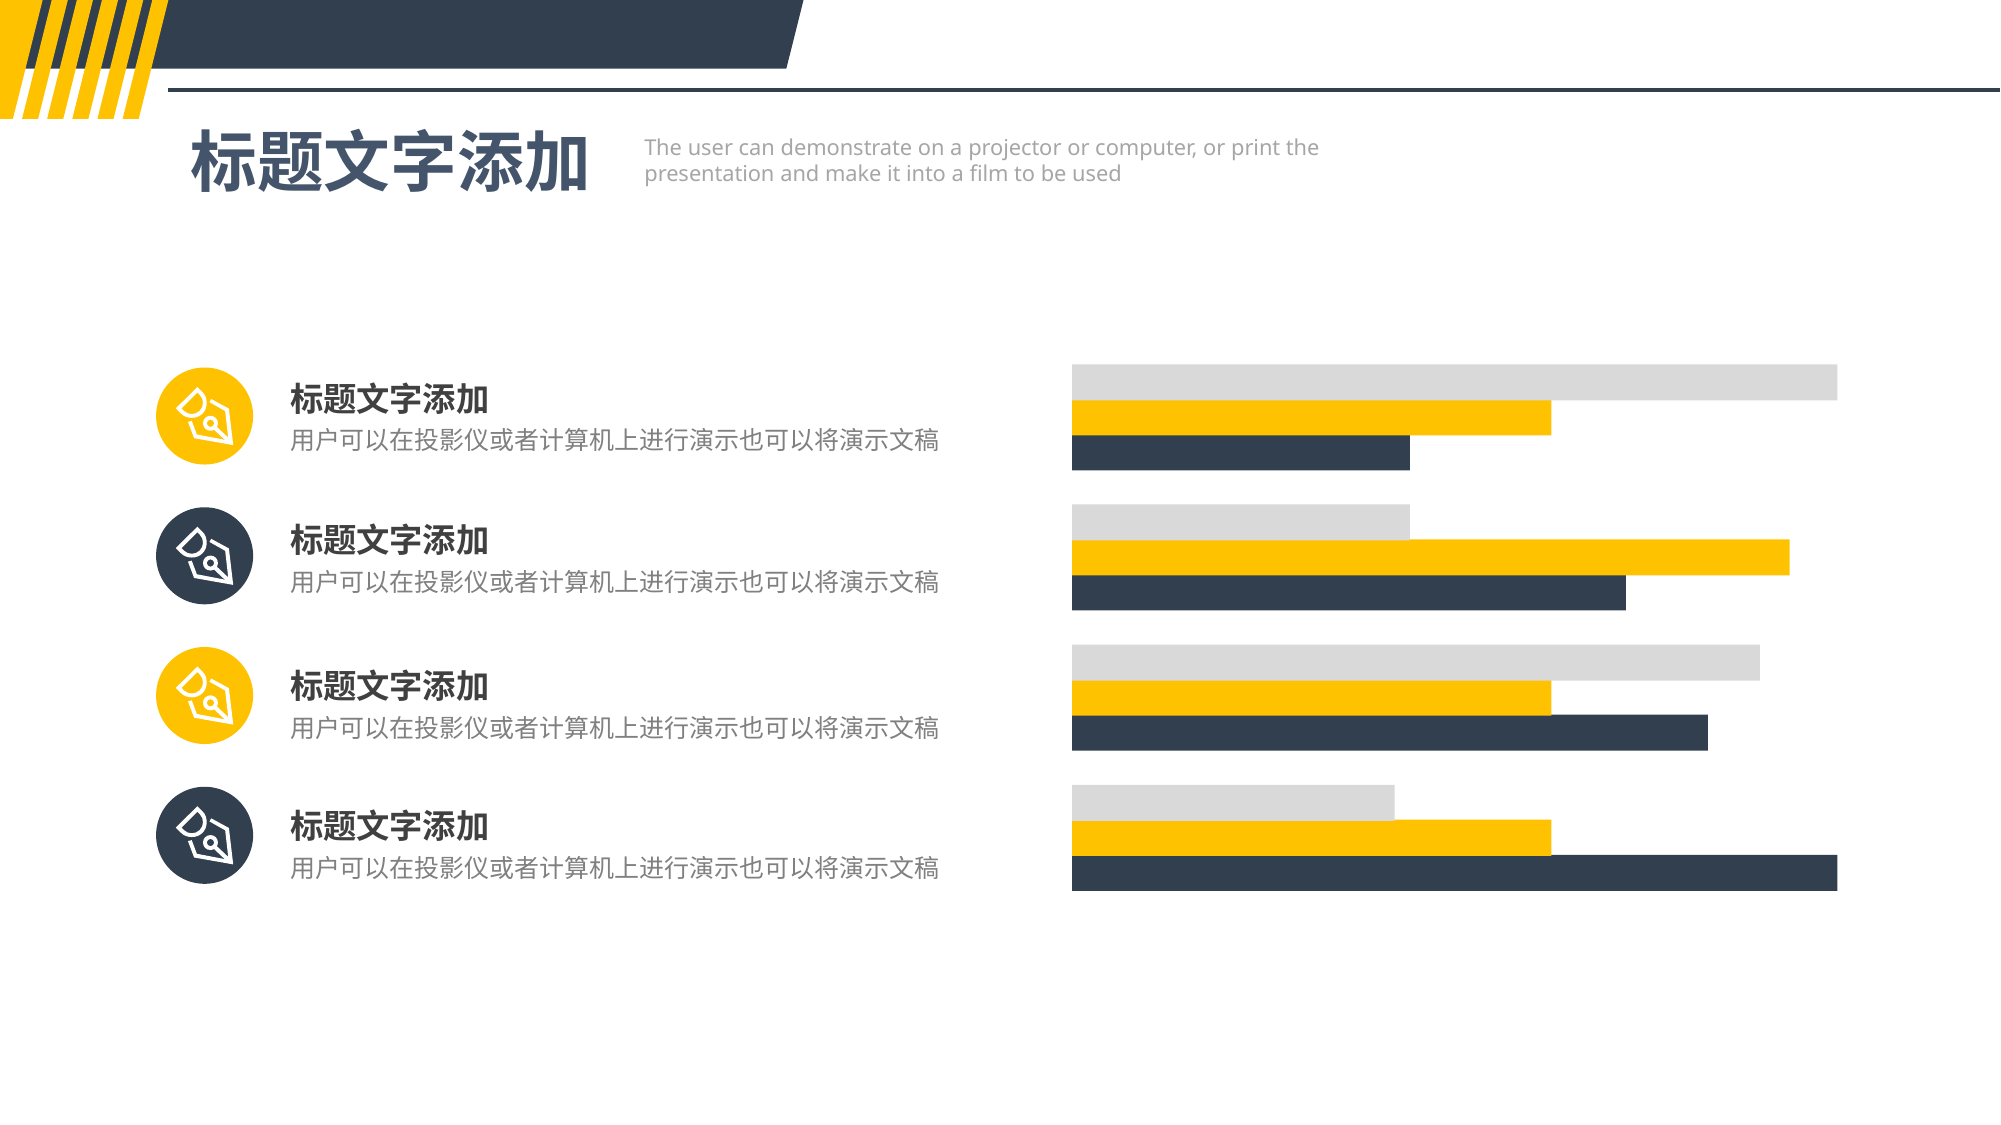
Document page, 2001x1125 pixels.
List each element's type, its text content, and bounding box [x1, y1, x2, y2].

text_box 标题文字添加 [175, 112, 606, 207]
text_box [0, 0, 169, 119]
text_box [169, 0, 805, 70]
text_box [156, 507, 254, 605]
text_box The user can demonstrate on a projector or computer, or print the presentation and make it into a film to be used [629, 125, 1463, 194]
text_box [1072, 644, 1760, 751]
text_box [275, 789, 1000, 888]
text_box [275, 649, 1000, 748]
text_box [1072, 504, 1790, 611]
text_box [1072, 784, 1838, 891]
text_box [156, 786, 254, 884]
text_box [1072, 364, 1838, 471]
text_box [275, 504, 1000, 602]
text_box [275, 362, 1000, 460]
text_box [156, 646, 254, 745]
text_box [156, 367, 254, 465]
